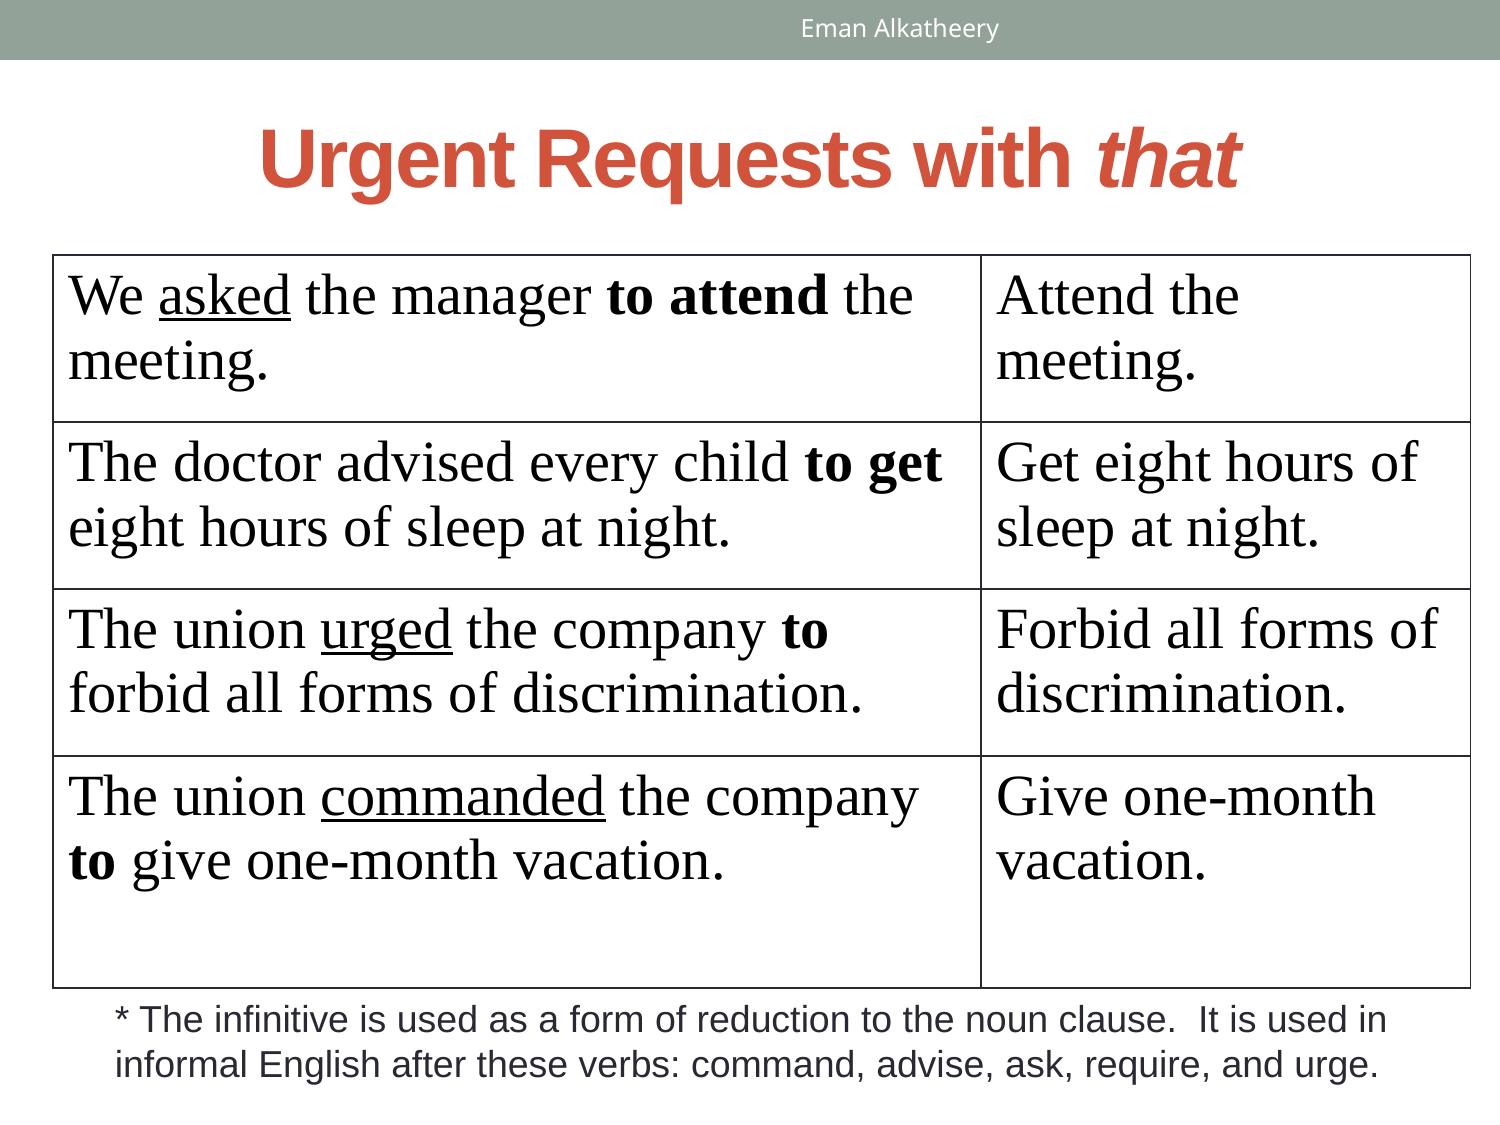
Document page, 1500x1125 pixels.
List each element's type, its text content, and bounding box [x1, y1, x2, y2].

footer Eman Alkatheery [562, 3, 1238, 57]
table_header We asked the manager to attend the meeting. [54, 256, 980, 421]
text_box * The infinitive is used as a form of reduction to the noun clause. It is used in informal English after these verbs: command, advise, ask, require, and urge. [100, 987, 1436, 1093]
table_cell The union urged the company to forbid all forms of discrimination. [54, 590, 980, 755]
table_cell The doctor advised every child to get eight hours of sleep at night. [54, 423, 980, 588]
table_cell Give one-month vacation. [982, 757, 1470, 987]
table_cell The union commanded the company to give one-month vacation. [54, 757, 980, 987]
table_cell Get eight hours of sleep at night. [982, 423, 1470, 588]
title Urgent Requests with that [75, 87, 1425, 220]
table_header Attend the meeting. [982, 256, 1470, 421]
table_cell Forbid all forms of discrimination. [982, 590, 1470, 755]
